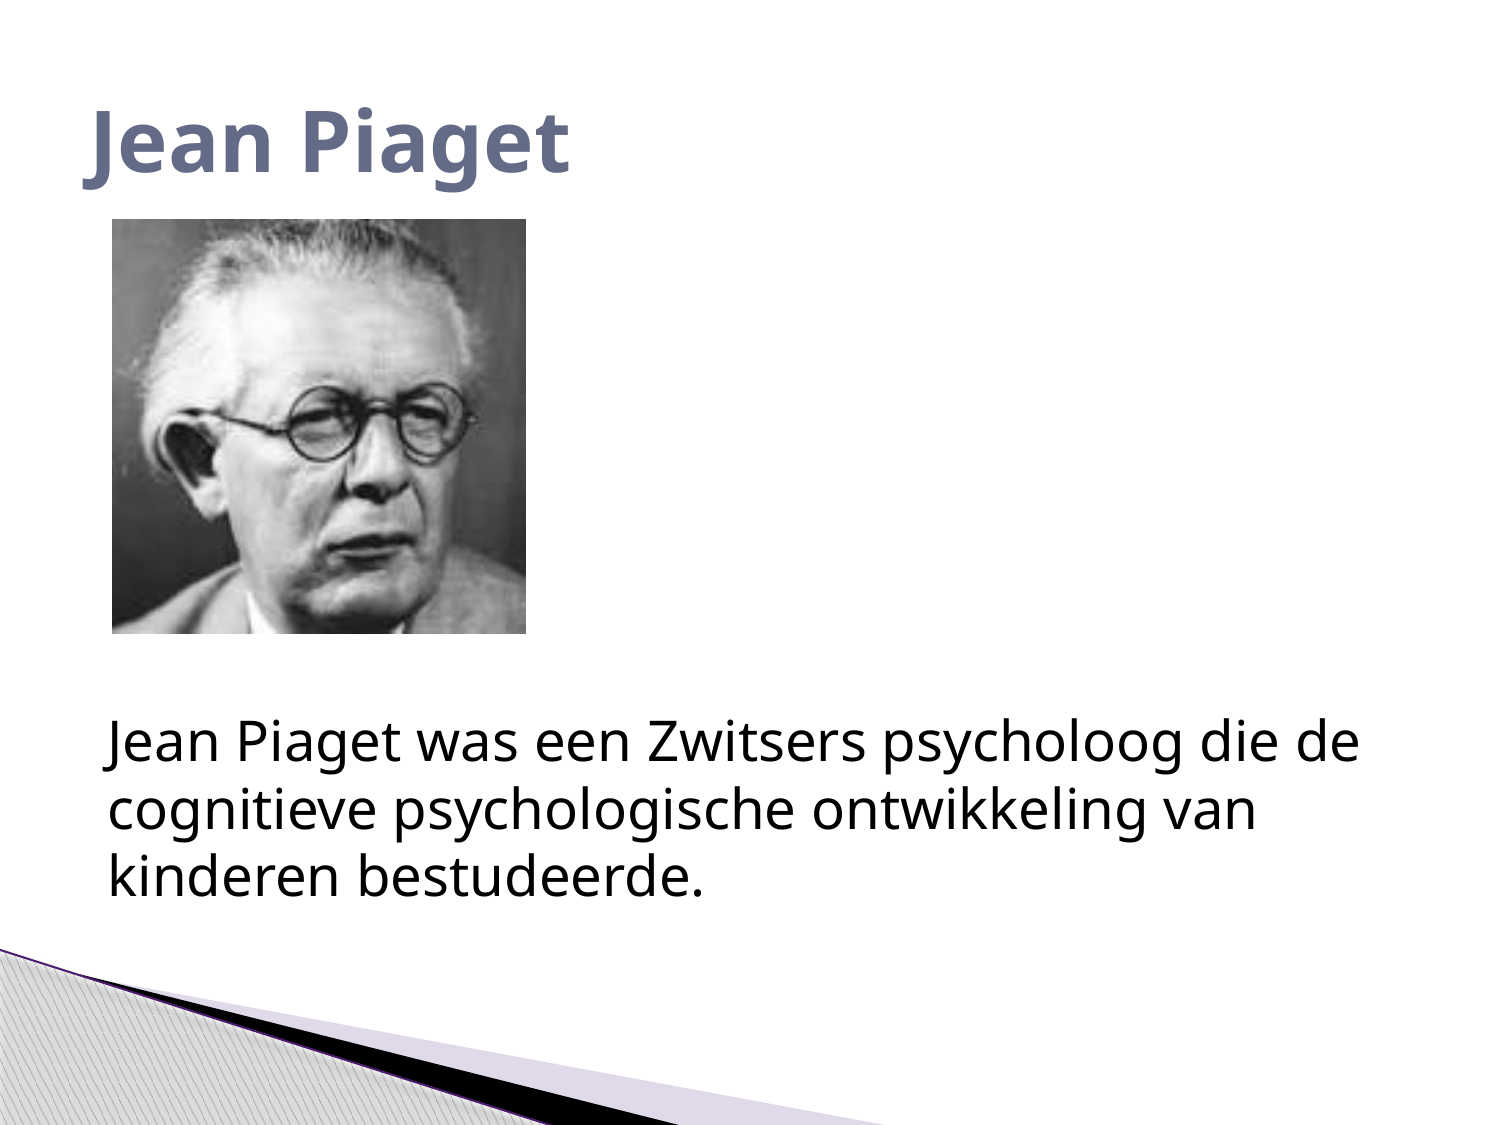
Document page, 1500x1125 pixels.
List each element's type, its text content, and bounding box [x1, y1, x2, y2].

title Jean Piaget [75, 45, 1425, 233]
picture [111, 219, 526, 634]
list Jean Piaget was een Zwitsers psycholoog die de cognitieve psychologische ontwikkeling van kinderen bestudeerde. [75, 243, 1425, 986]
